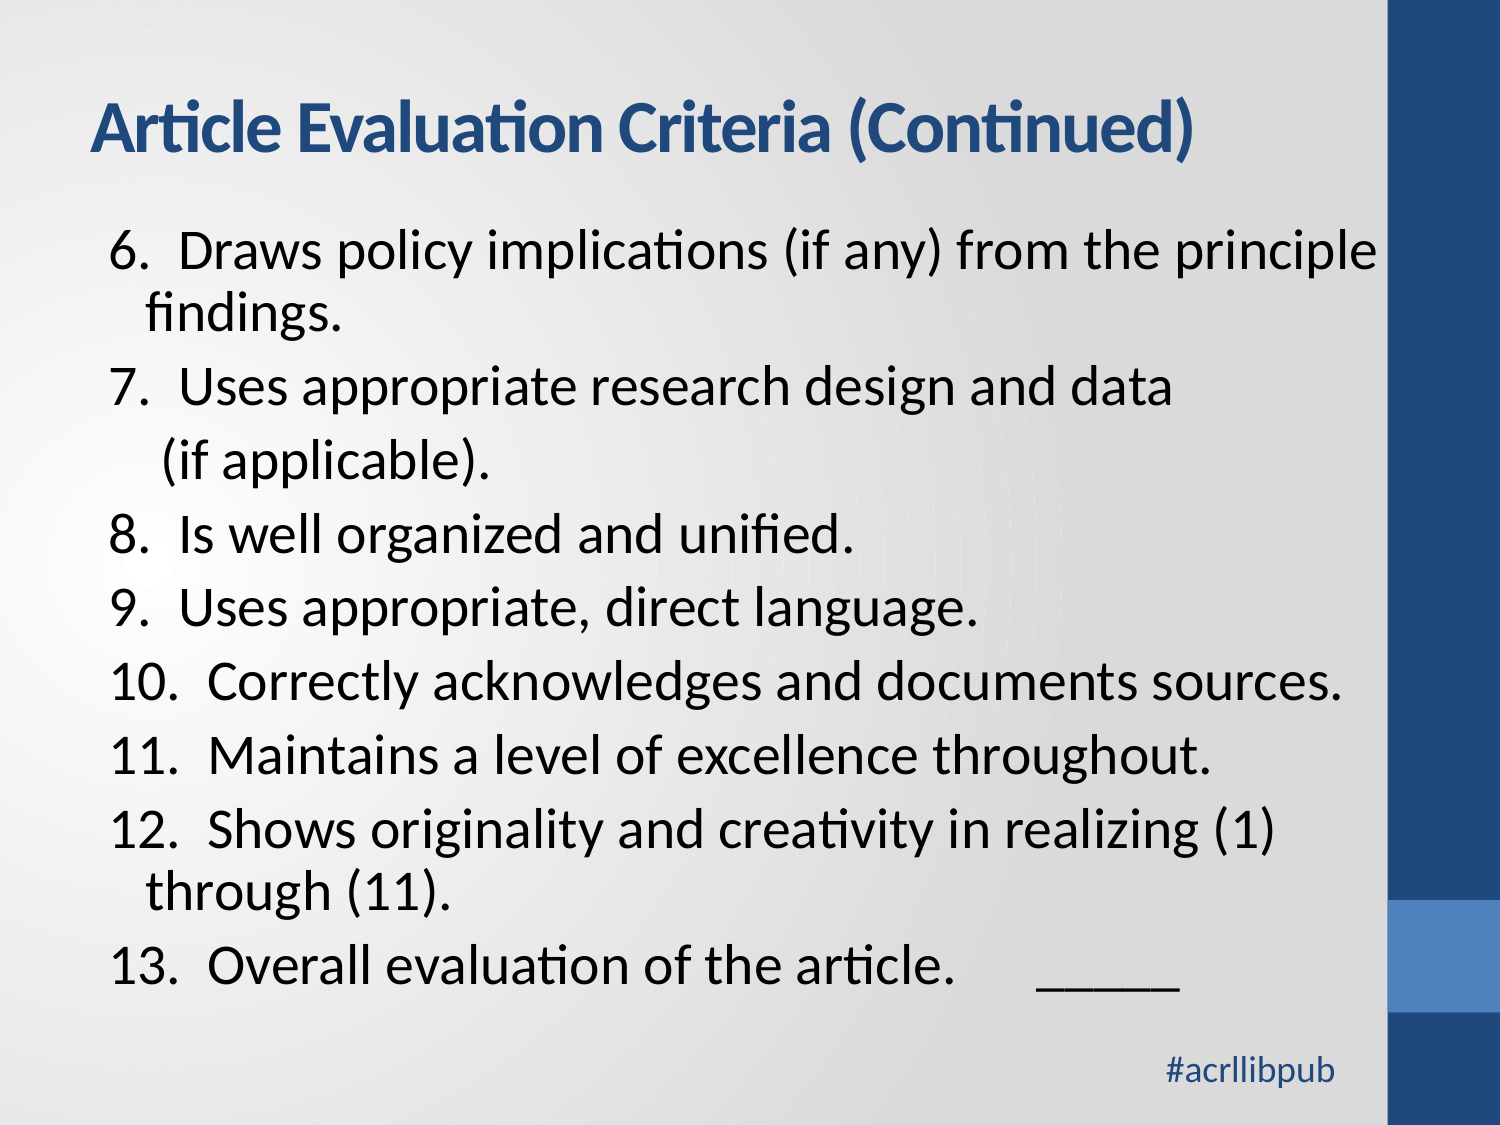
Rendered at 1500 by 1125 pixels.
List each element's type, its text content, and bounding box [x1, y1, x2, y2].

list 6. Draws policy implications (if any) from the principle findings. 7. Uses appropriate research design and data (if applicable). 8. Is well organized and unified. 9. Uses appropriate, direct language. 10. Correctly acknowledges and documents sources. 11. Maintains a level of excellence throughout. 12. Shows originality and creativity in realizing (1) through (11). 13. Overall evaluation of the article. _____ [75, 212, 1425, 1005]
text_box #acrllibpub [1150, 1037, 1351, 1098]
title Article Evaluation Criteria (Continued) [75, 45, 1425, 200]
